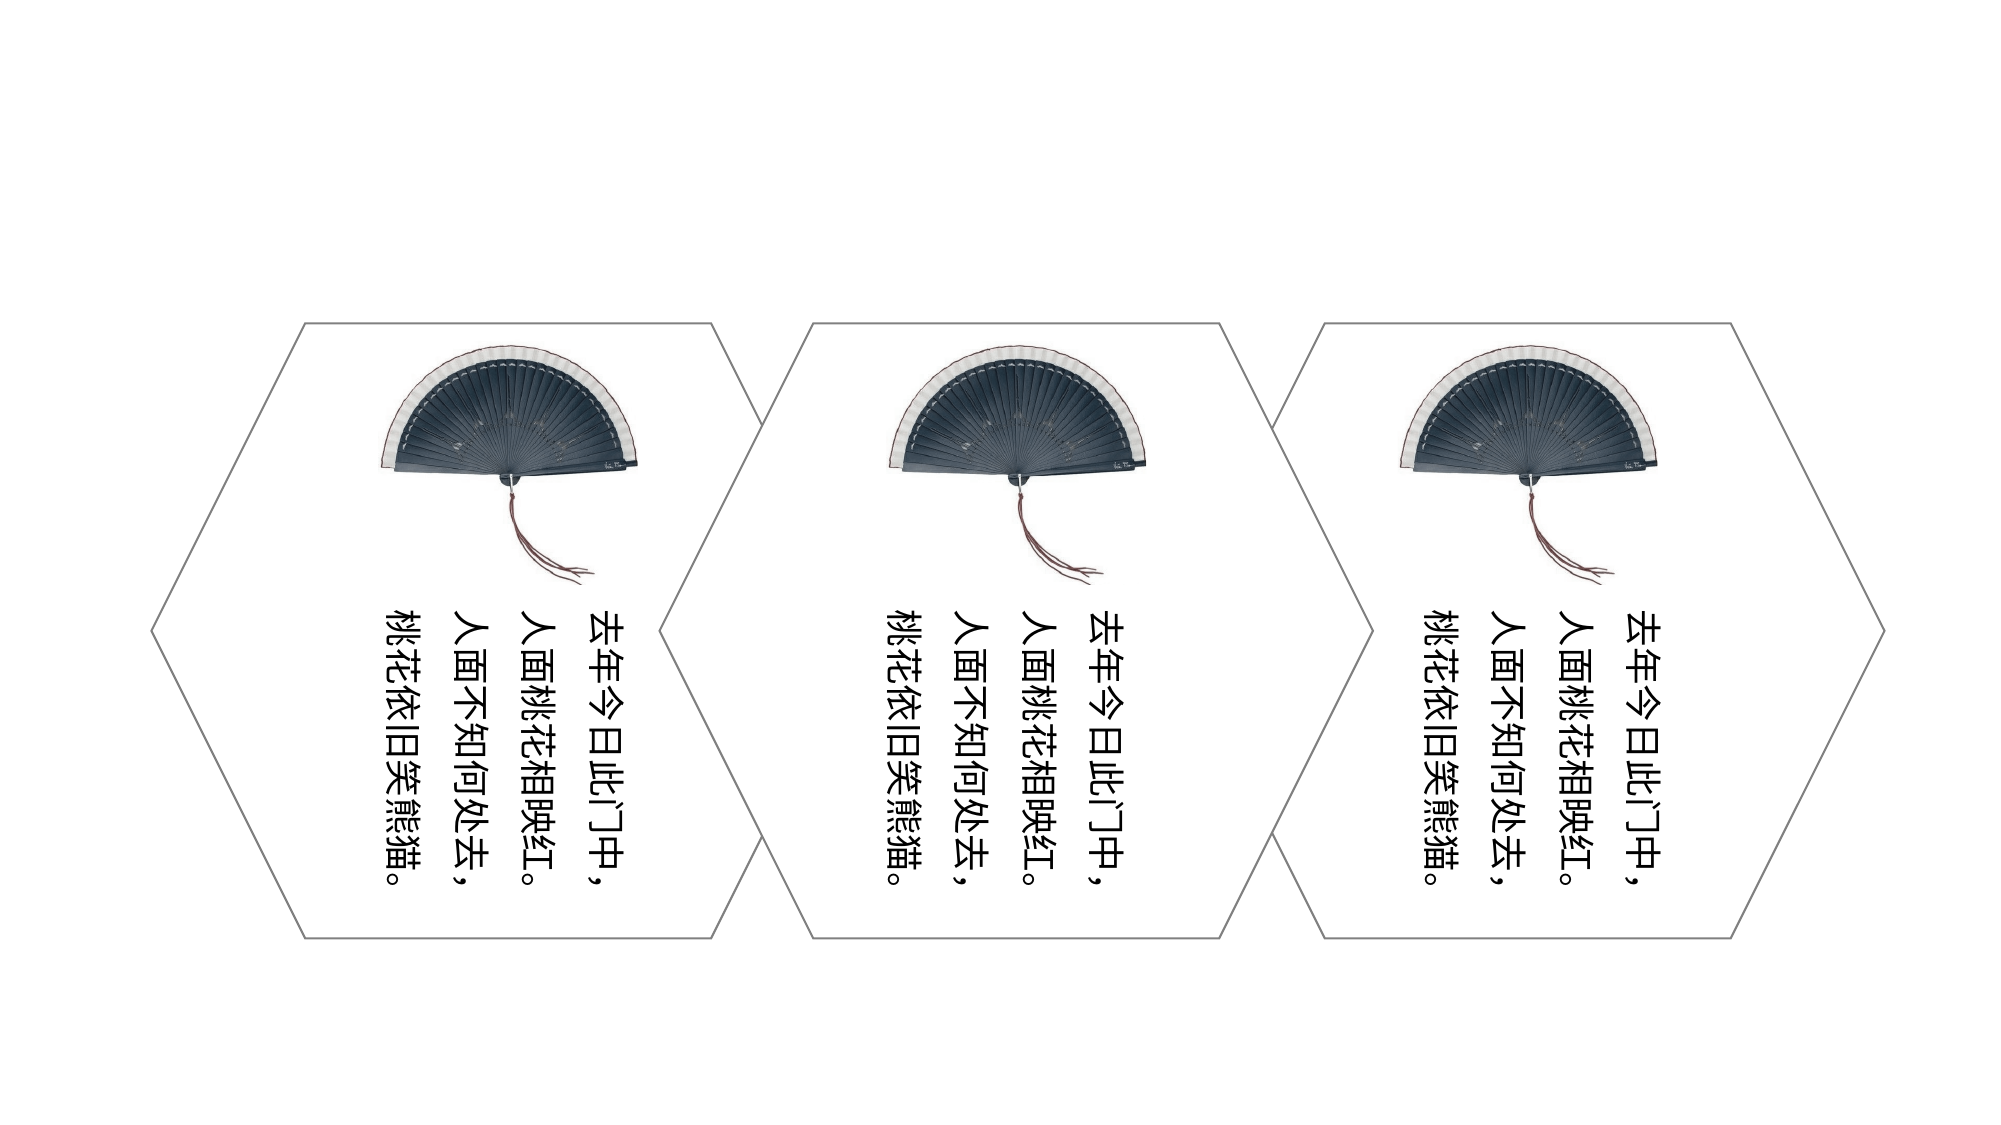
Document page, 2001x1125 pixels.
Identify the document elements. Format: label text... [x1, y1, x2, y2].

text_box 去年今日此门中，人面桃花相映红。 人面不知何处去，桃花依旧笑熊猫。 [857, 595, 1161, 927]
picture [1397, 299, 1658, 585]
picture [886, 299, 1147, 585]
text_box 去年今日此门中，人面桃花相映红。 人面不知何处去，桃花依旧笑熊猫。 [356, 595, 660, 927]
text_box [1272, 322, 1886, 940]
text_box [150, 322, 762, 940]
picture [378, 299, 638, 585]
text_box 去年今日此门中，人面桃花相映红。 人面不知何处去，桃花依旧笑熊猫。 [1394, 595, 1698, 927]
text_box [658, 322, 1375, 940]
